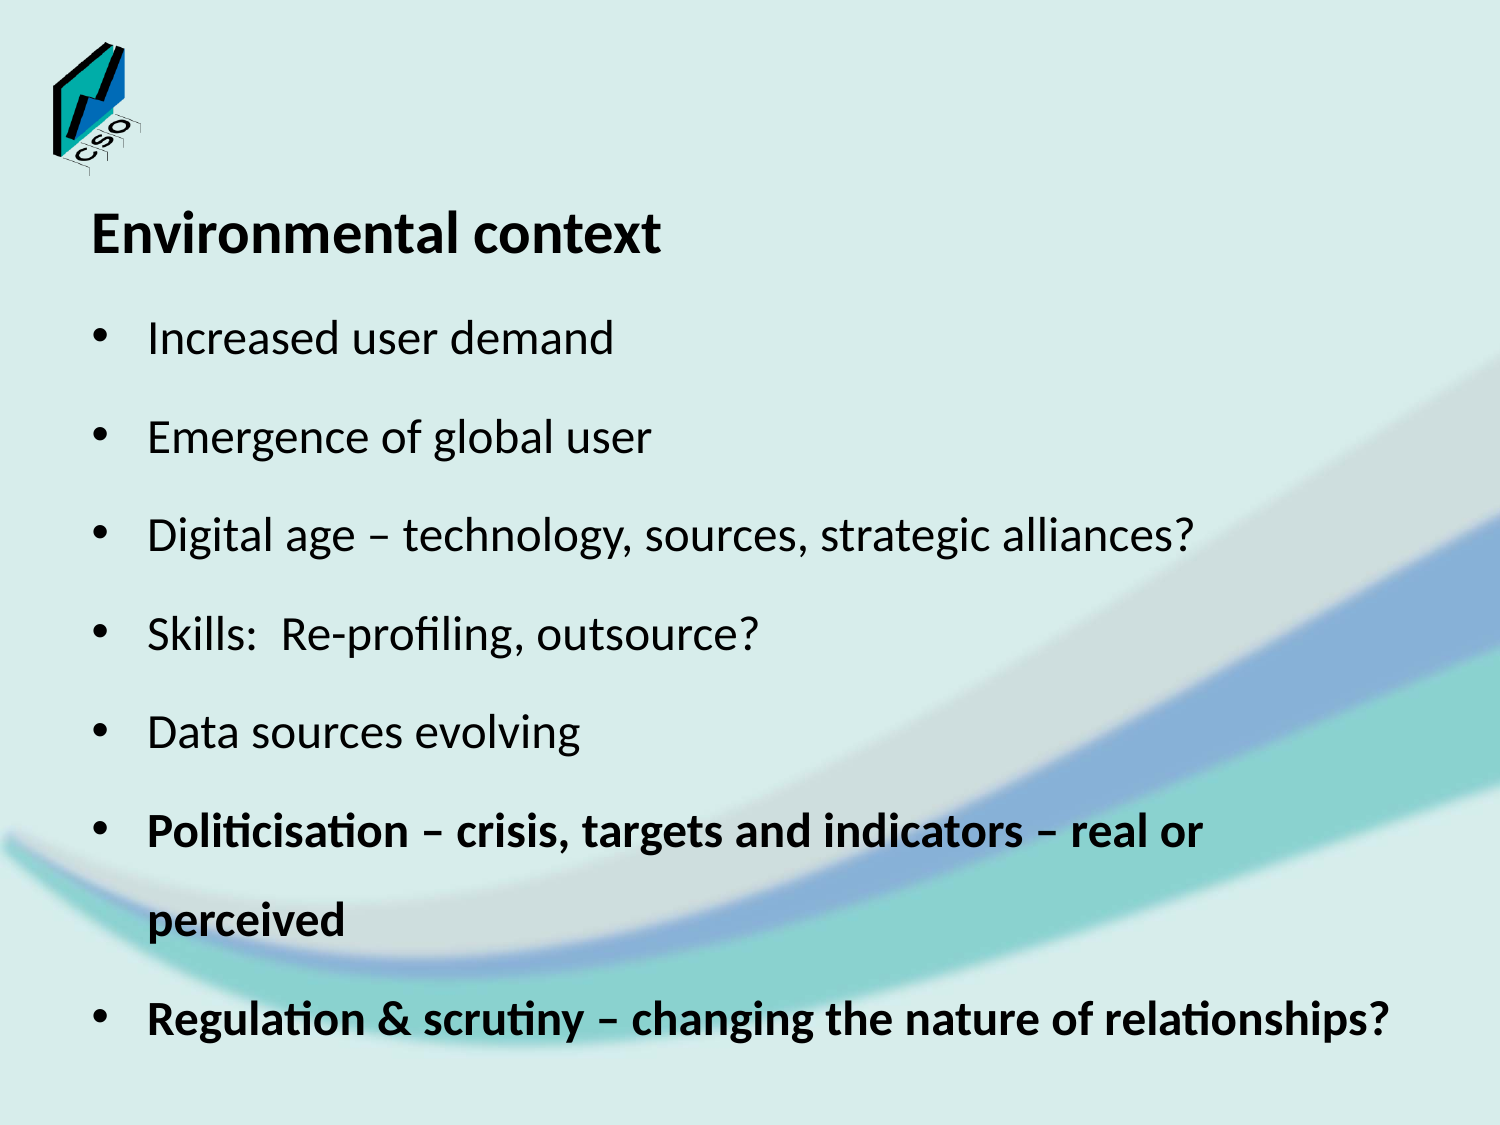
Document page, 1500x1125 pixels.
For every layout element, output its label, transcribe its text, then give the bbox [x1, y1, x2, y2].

list Environmental context Increased user demand Emergence of global user Digital age – technology, sources, strategic alliances? Skills: Re-profiling, outsource? Data sources evolving Politicisation – crisis, targets and indicators – real or perceived Regulation & scrutiny – changing the nature of relationships? [76, 149, 1427, 1071]
picture [0, 0, 1500, 1125]
title [76, 113, 1427, 149]
